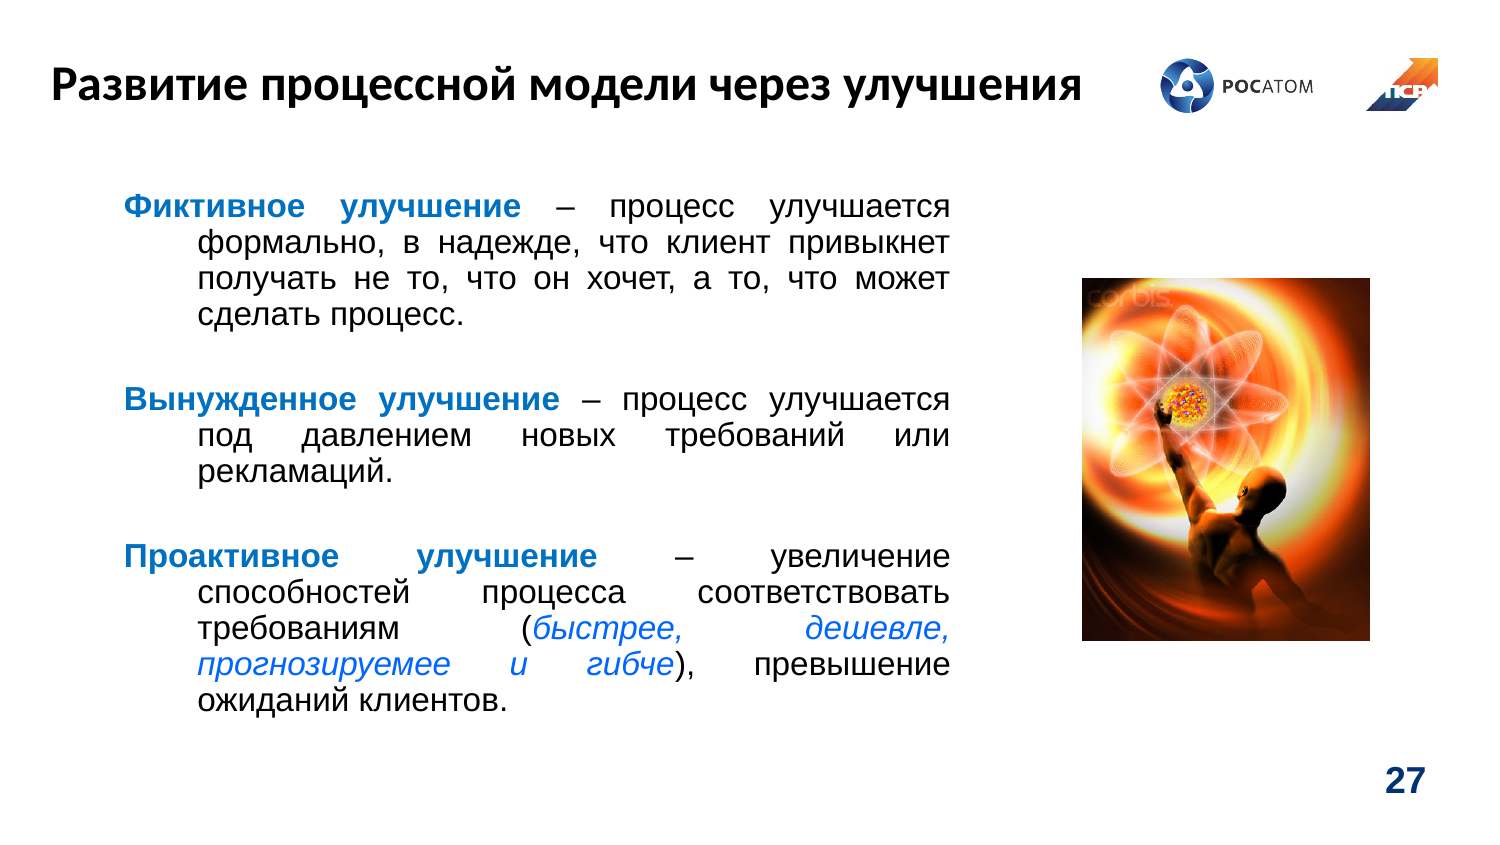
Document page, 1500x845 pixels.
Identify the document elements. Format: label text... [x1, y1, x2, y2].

picture [1082, 278, 1370, 641]
text_box Фиктивное улучшение – процесс улучшается формально, в надежде, что клиент привыкнет получать не то, что он хочет, а то, что может сделать процесс. Вынужденное улучшение – процесс улучшается под давлением новых требований или рекламаций. Проактивное улучшение – увеличение способностей процесса соответствовать требованиям (быстрее, дешевле, прогнозируемее и гибче), превышение ожиданий клиентов. [79, 181, 966, 726]
title Развитие процессной модели через улучшения [36, 49, 1132, 128]
picture [1160, 58, 1313, 113]
picture [1365, 58, 1438, 113]
